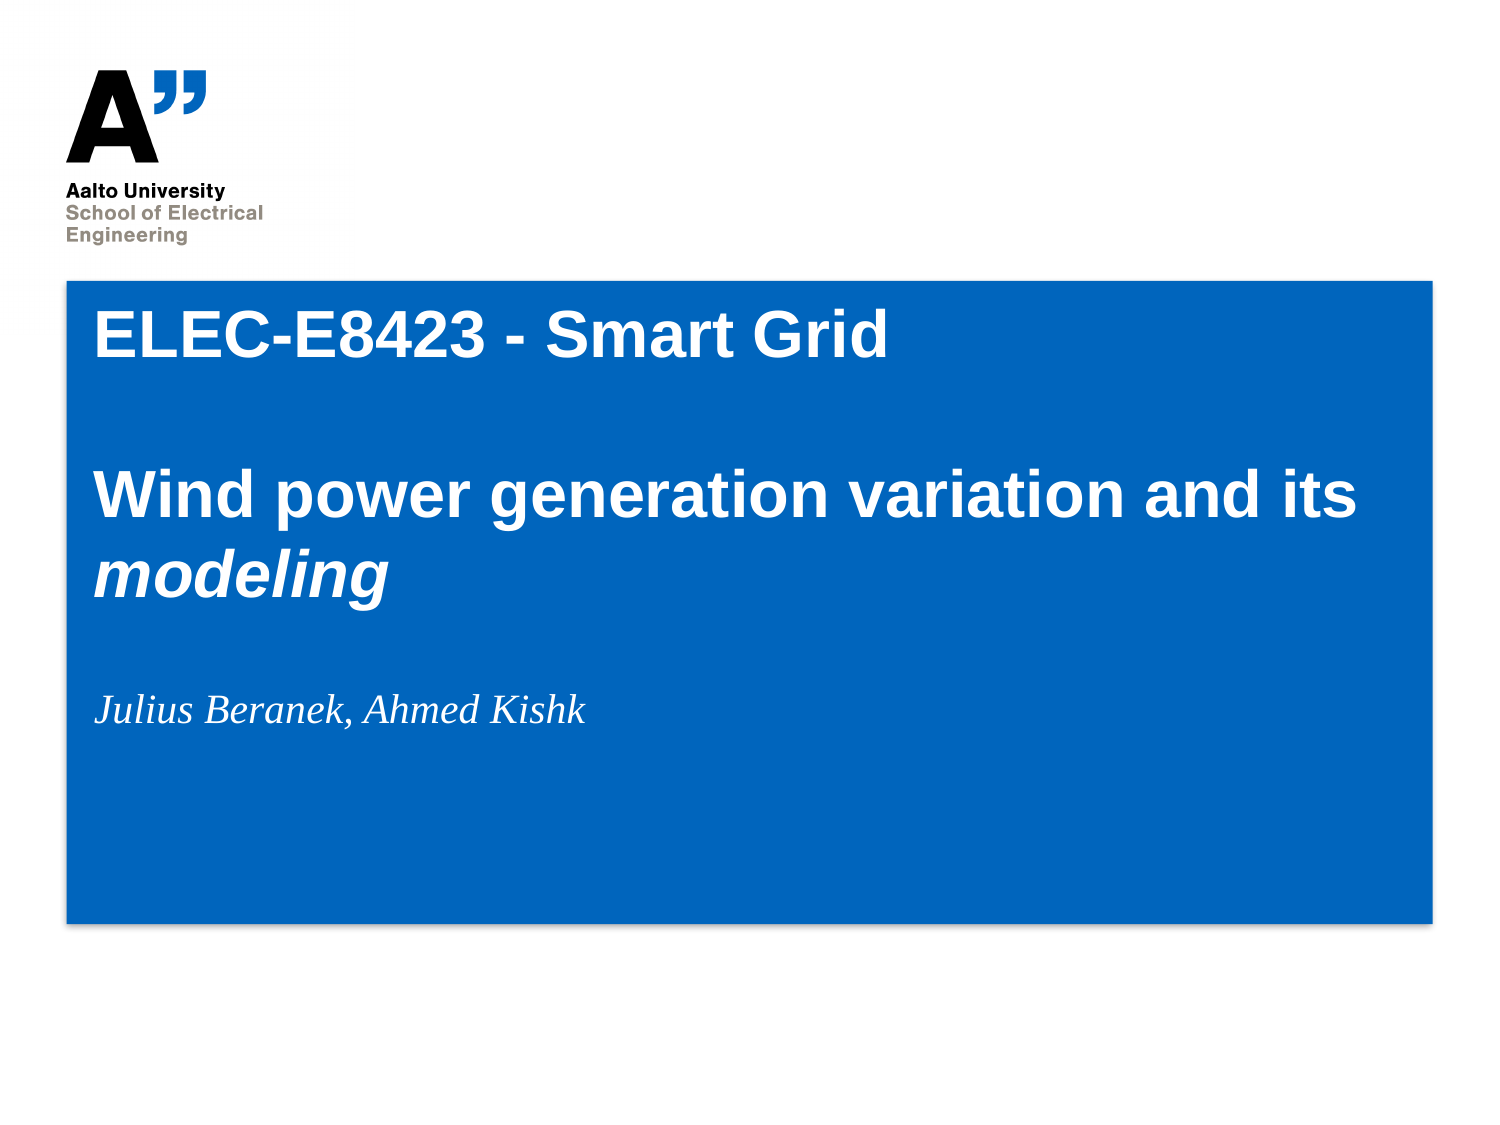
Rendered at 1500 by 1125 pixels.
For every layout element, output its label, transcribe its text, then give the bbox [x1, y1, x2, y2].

title ELEC-E8423 - Smart Grid Wind power generation variation and its modeling [93, 290, 1370, 687]
picture [0, 0, 355, 335]
subtitle Julius Beranek, Ahmed Kishk [93, 686, 1125, 904]
